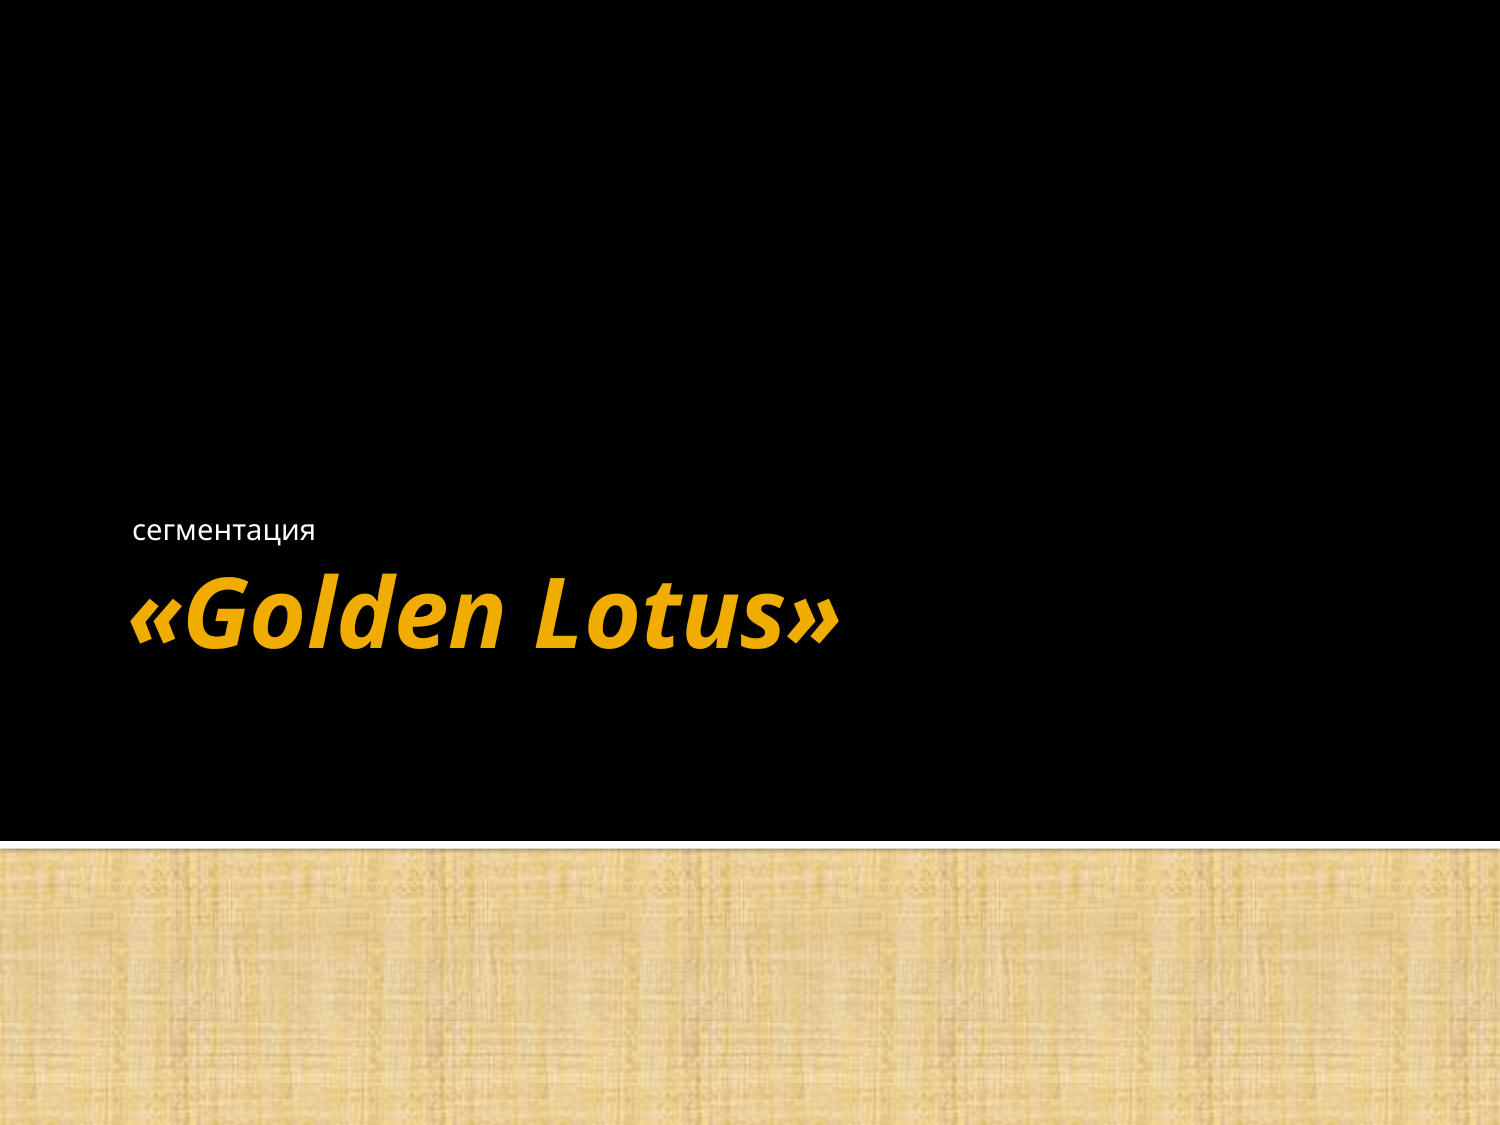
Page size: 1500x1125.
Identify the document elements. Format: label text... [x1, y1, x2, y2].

title «Golden Lotus» [112, 550, 1438, 825]
picture [0, 849, 1500, 1125]
subtitle сегментация [112, 299, 1438, 546]
